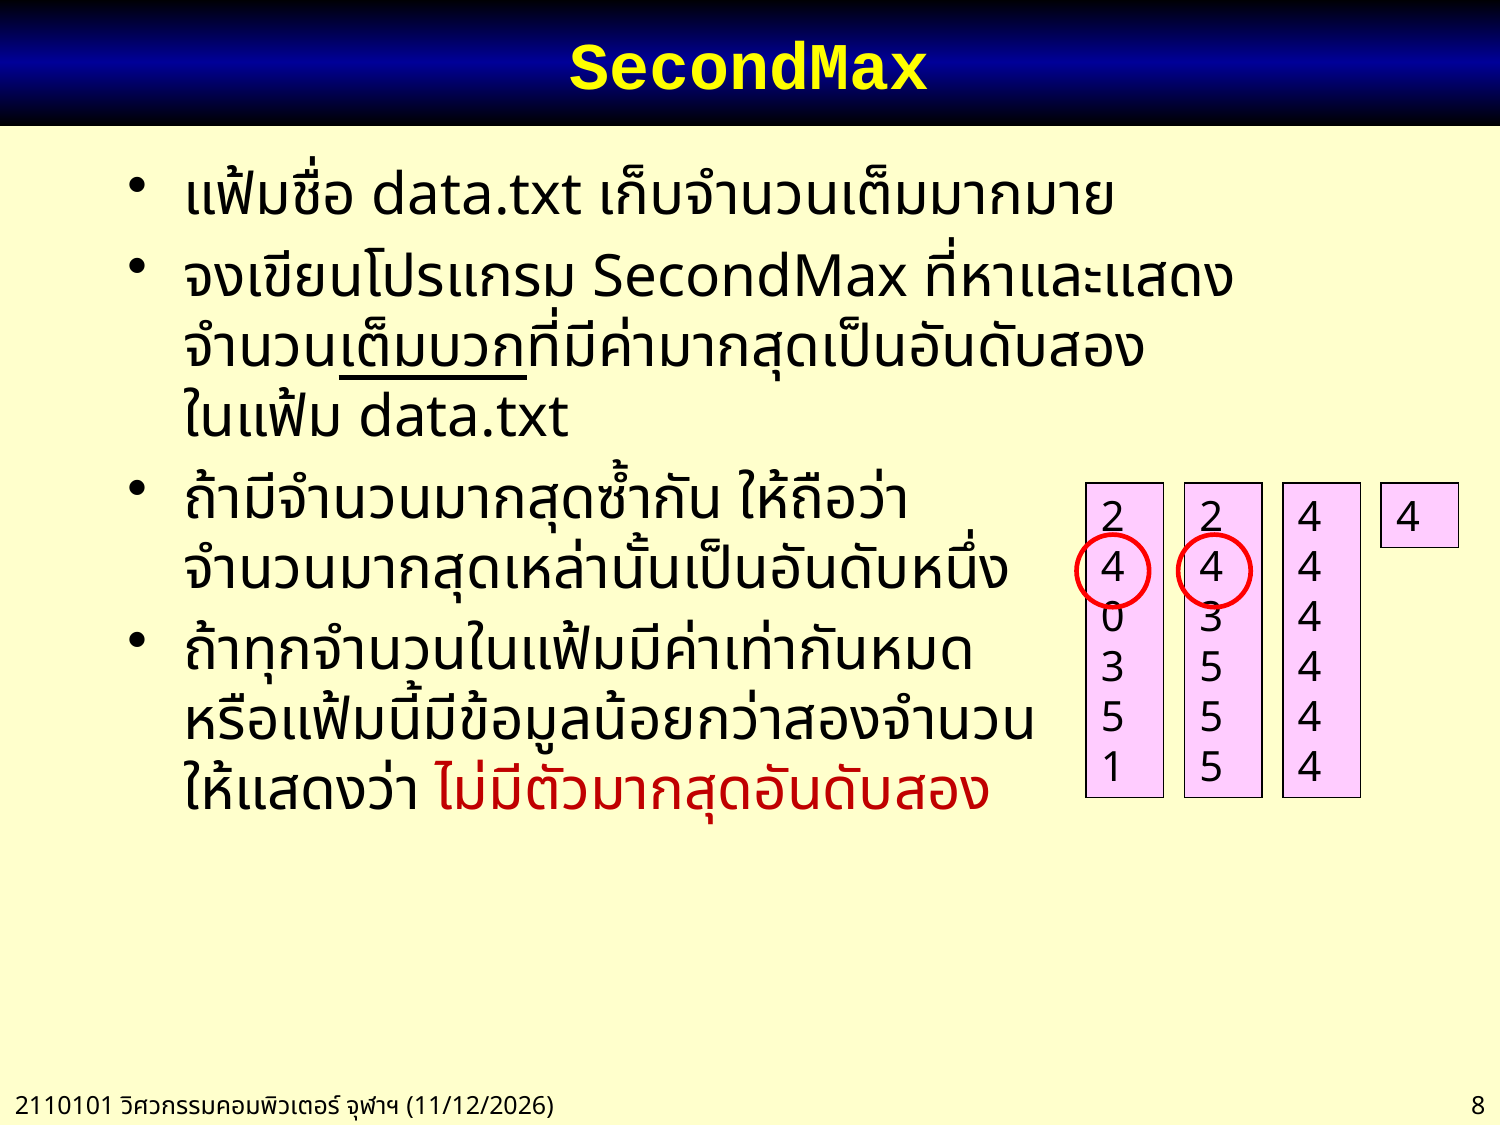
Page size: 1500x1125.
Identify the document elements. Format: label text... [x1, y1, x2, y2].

title SecondMax [0, 0, 1500, 126]
text_box 2 4 0 3 5 1 [1086, 482, 1164, 798]
text_box 4 4 4 4 4 4 [1283, 482, 1361, 798]
text_box 4 [1381, 482, 1459, 548]
text_box [1178, 534, 1251, 608]
list แฟ้มชื่อ data.txt เก็บจำนวนเต็มมากมาย จงเขียนโปรแกรม SecondMax ที่หาและแสดง จำนวนเต็มบวกที่มีค่ามากสุดเป็นอันดับสอง ในแฟ้ม data.txt ถ้ามีจำนวนมากสุดซ้ำกัน ให้ถือว่า จำนวนมากสุดเหล่านั้นเป็นอันดับหนึ่ง ถ้าทุกจำนวนในแฟ้มมีค่าเท่ากันหมด หรือแฟ้มนี้มีข้อมูลน้อยกว่าสองจำนวน ให้แสดงว่า ไม่มีตัวมากสุดอันดับสอง [112, 148, 1412, 868]
text_box 2 4 3 5 5 5 [1184, 482, 1262, 798]
text_box [1076, 534, 1150, 608]
